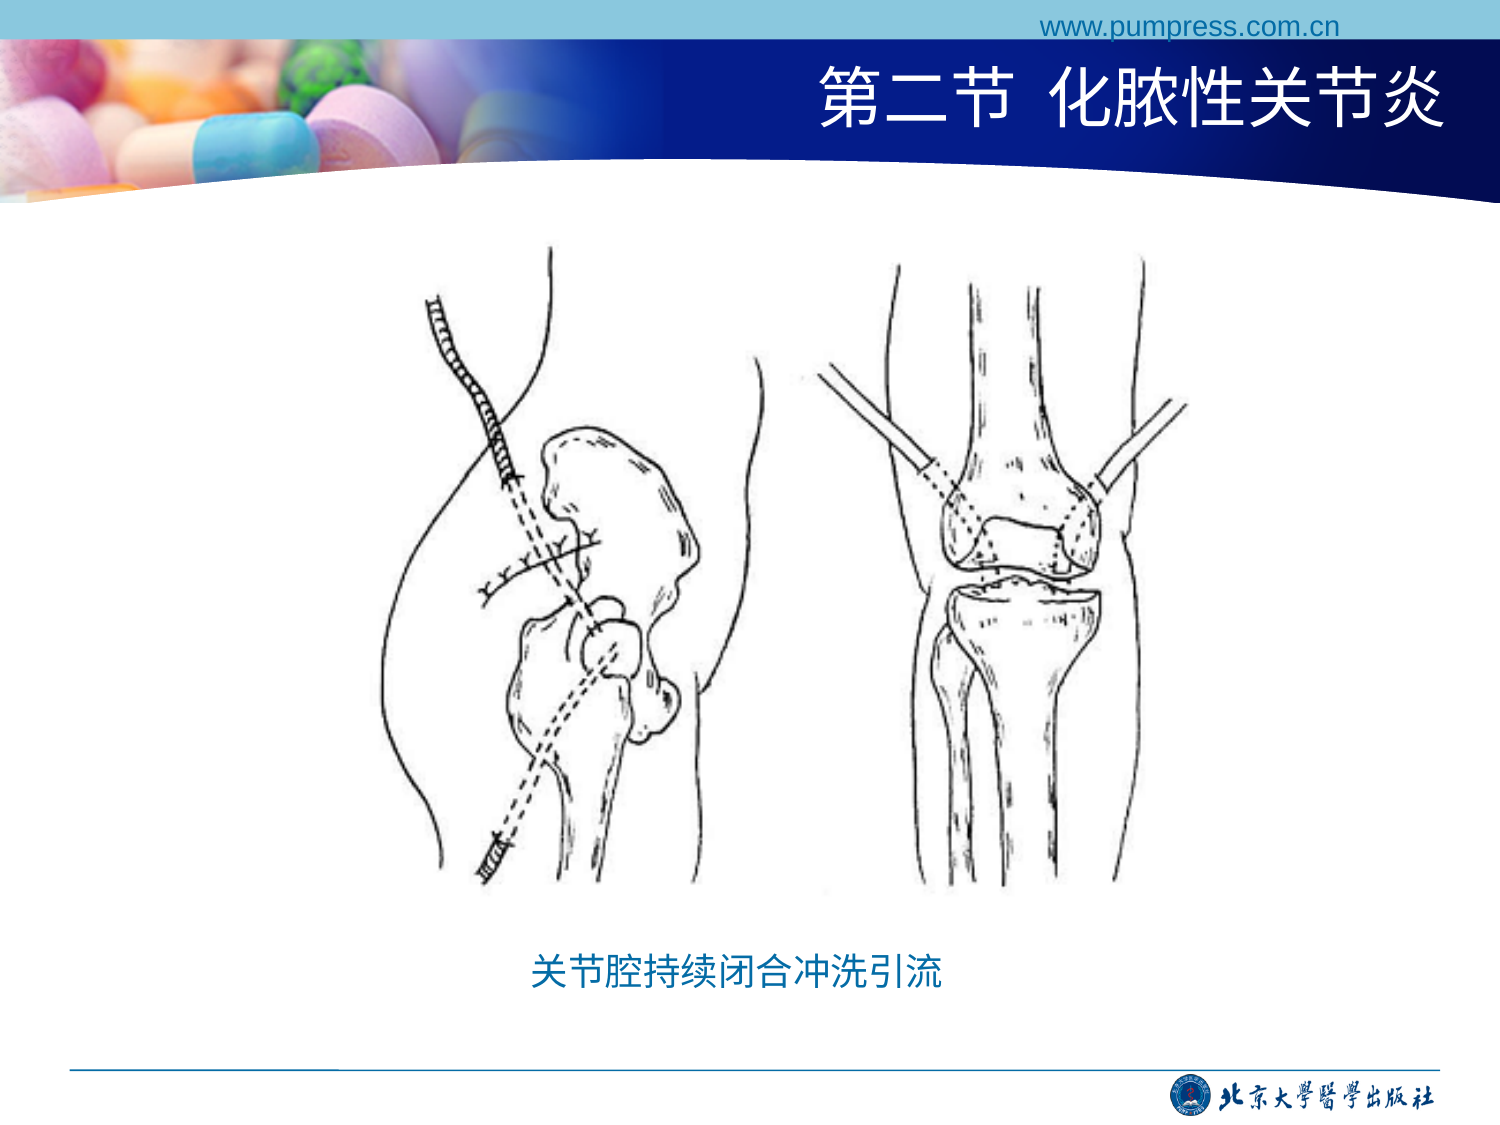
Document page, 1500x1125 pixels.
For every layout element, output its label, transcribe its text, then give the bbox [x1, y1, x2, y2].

slide_number www.pumpress.com.cn [1025, 0, 1463, 38]
picture [0, 40, 1500, 203]
picture [336, 207, 1201, 901]
picture [1170, 1074, 1436, 1118]
title 第二节 化脓性关节炎 [137, 49, 1463, 143]
text_box 关节腔持续闭合冲洗引流 [516, 940, 959, 1001]
